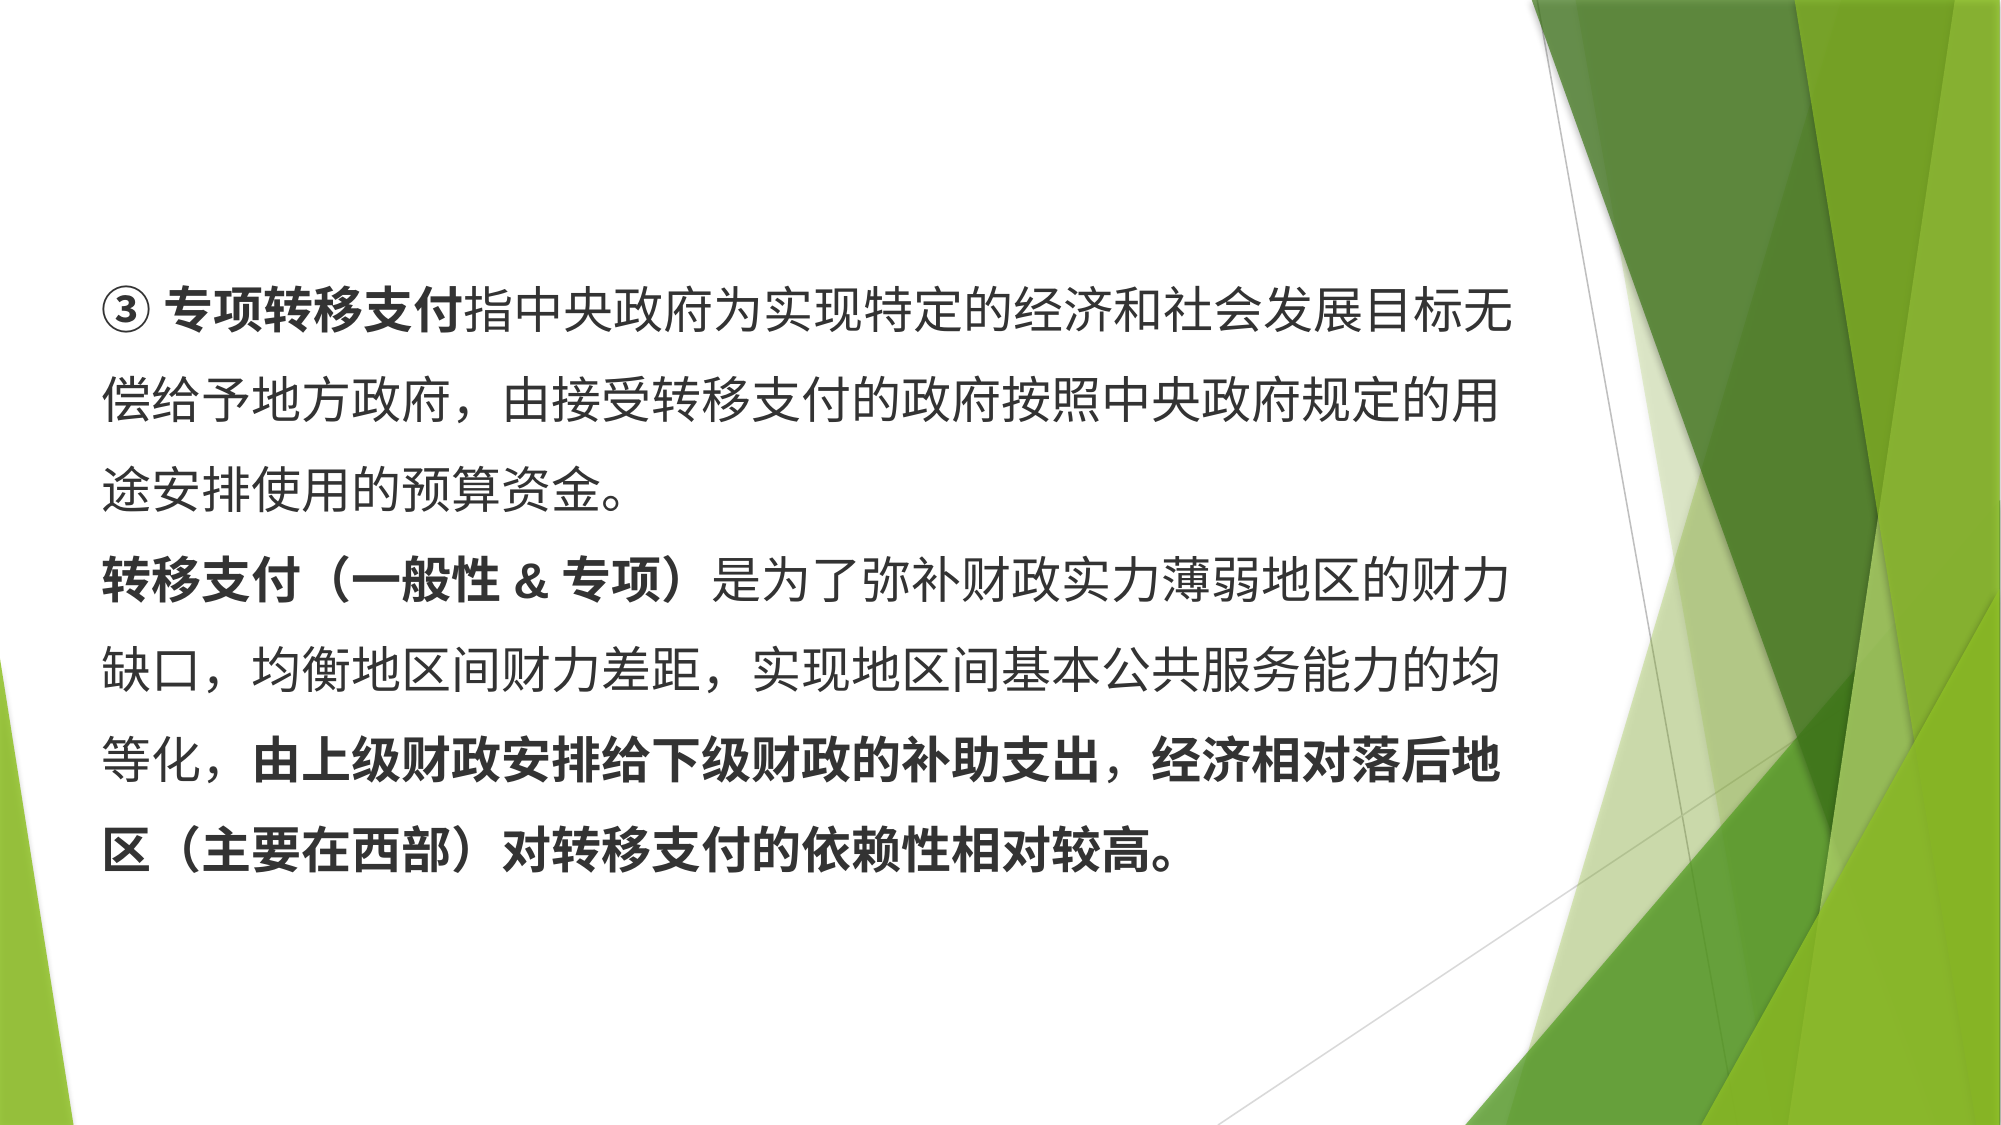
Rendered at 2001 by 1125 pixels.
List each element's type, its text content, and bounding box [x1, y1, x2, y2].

text_box ③专项转移支付指中央政府为实现特定的经济和社会发展目标无偿给予地方政府，由接受转移支付的政府按照中央政府规定的用途安排使用的预算资金。 转移支付（一般性&专项）是为了弥补财政实力薄弱地区的财力缺口，均衡地区间财力差距，实现地区间基本公共服务能力的均等化，由上级财政安排给下级财政的补助支出，经济相对落后地区（主要在西部）对转移支付的依赖性相对较高。 [86, 241, 1540, 886]
